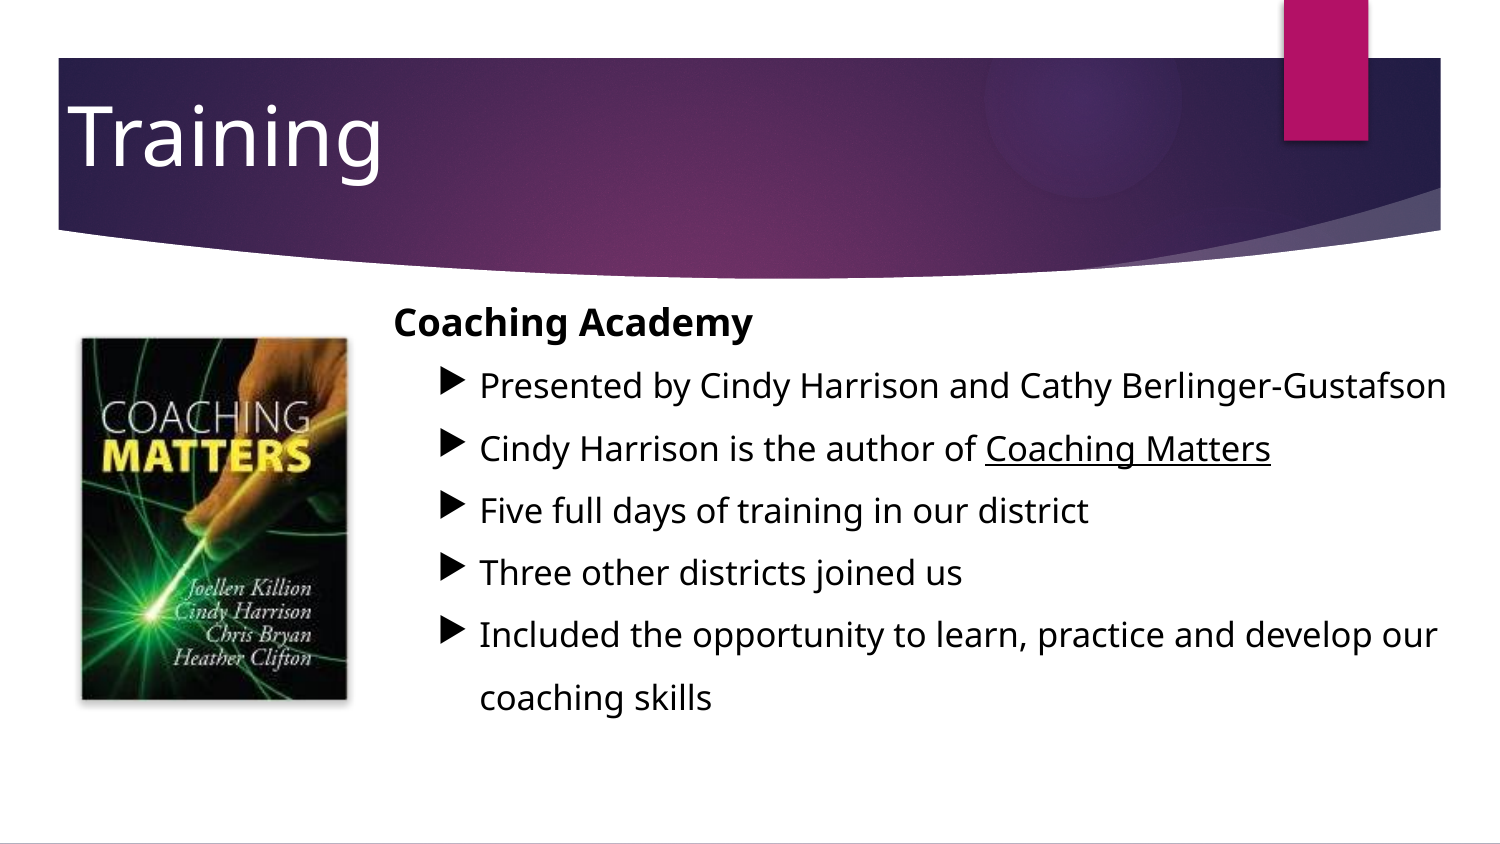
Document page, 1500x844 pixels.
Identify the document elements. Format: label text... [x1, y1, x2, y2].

title Training [52, 95, 1448, 199]
list Coaching Academy Presented by Cindy Harrison and Cathy Berlinger-Gustafson Cindy Harrison is the author of Coaching Matters Five full days of training in our district Three other districts joined us Included the opportunity to learn, practice and develop our coaching skills [372, 283, 1476, 797]
picture [46, 299, 393, 725]
